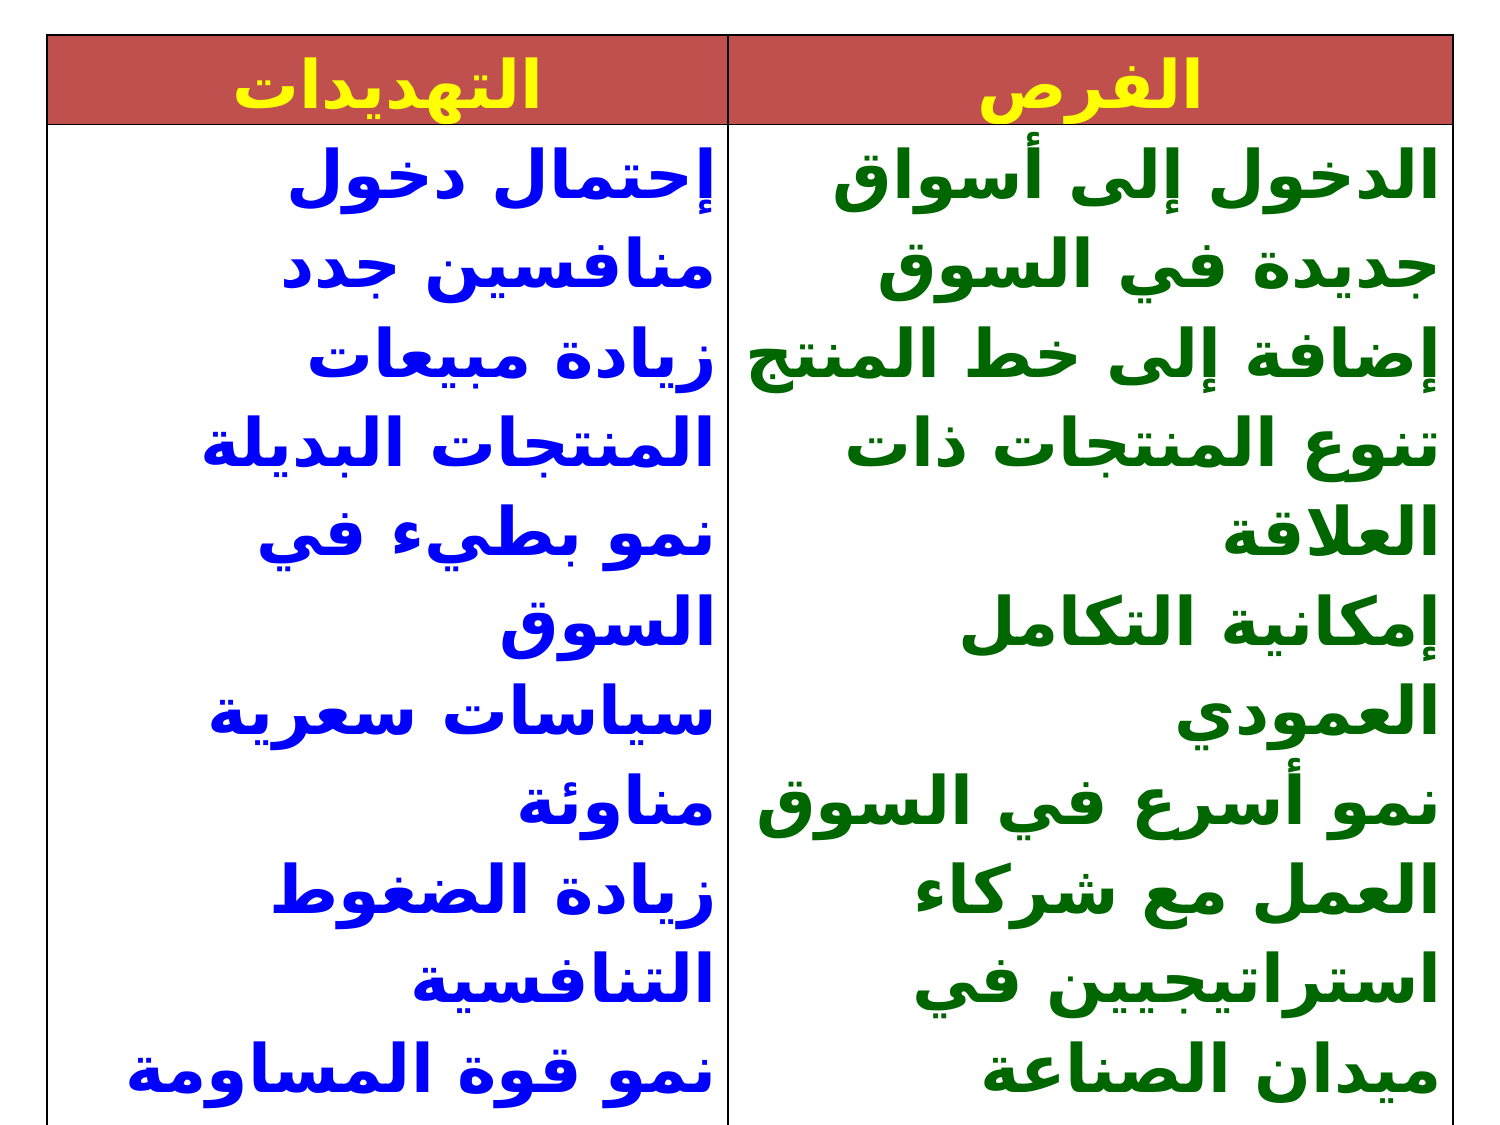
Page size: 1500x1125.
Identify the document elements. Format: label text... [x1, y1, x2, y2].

table_cell الدخول إلى أسواق جديدة في السوق إضافة إلى خط المنتج تنوع المنتجات ذات العلاقة إمكانية التكامل العمودي نمو أسرع في السوق العمل مع شركاء استراتيجيين في ميدان الصناعة [729, 125, 1452, 1125]
table_cell إحتمال دخول منافسين جدد زيادة مبيعات المنتجات البديلة نمو بطيء في السوق سياسات سعرية مناوئة زيادة الضغوط التنافسية نمو قوة المساومة للعملاء والموردين تغير أذواق وحاجات المستهلكين [48, 125, 727, 1125]
table_header التهديدات [48, 36, 727, 124]
table_header الفرص [729, 36, 1452, 124]
